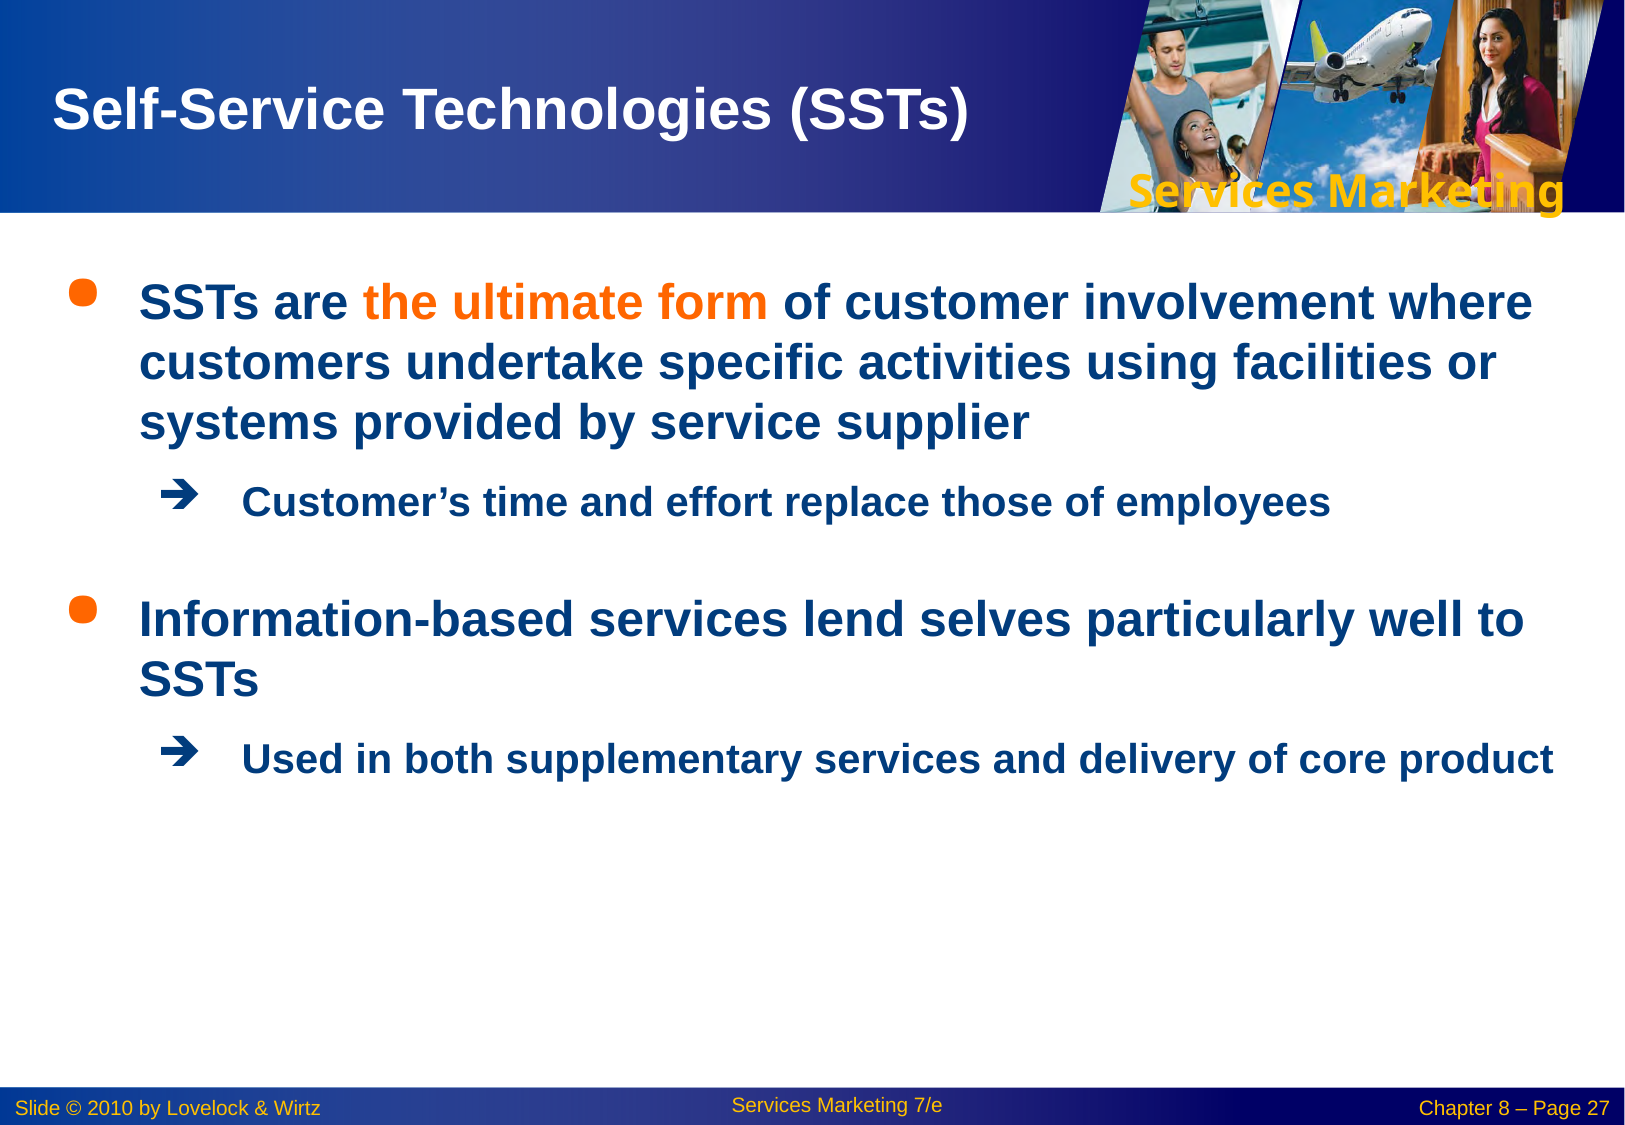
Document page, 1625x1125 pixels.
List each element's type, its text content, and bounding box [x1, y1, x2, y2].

picture [1546, 187, 1556, 202]
picture [1100, 0, 1604, 213]
picture [1162, 186, 1172, 192]
list SSTs are the ultimate form of customer involvement where customers undertake specific activities using facilities or systems provided by service supplier Customer’s time and effort replace those of employees Information-based services lend selves particularly well to SSTs Used in both supplementary services and delivery of core product [49, 261, 1588, 1051]
title Self-Service Technologies (SSTs) [36, 37, 1088, 176]
